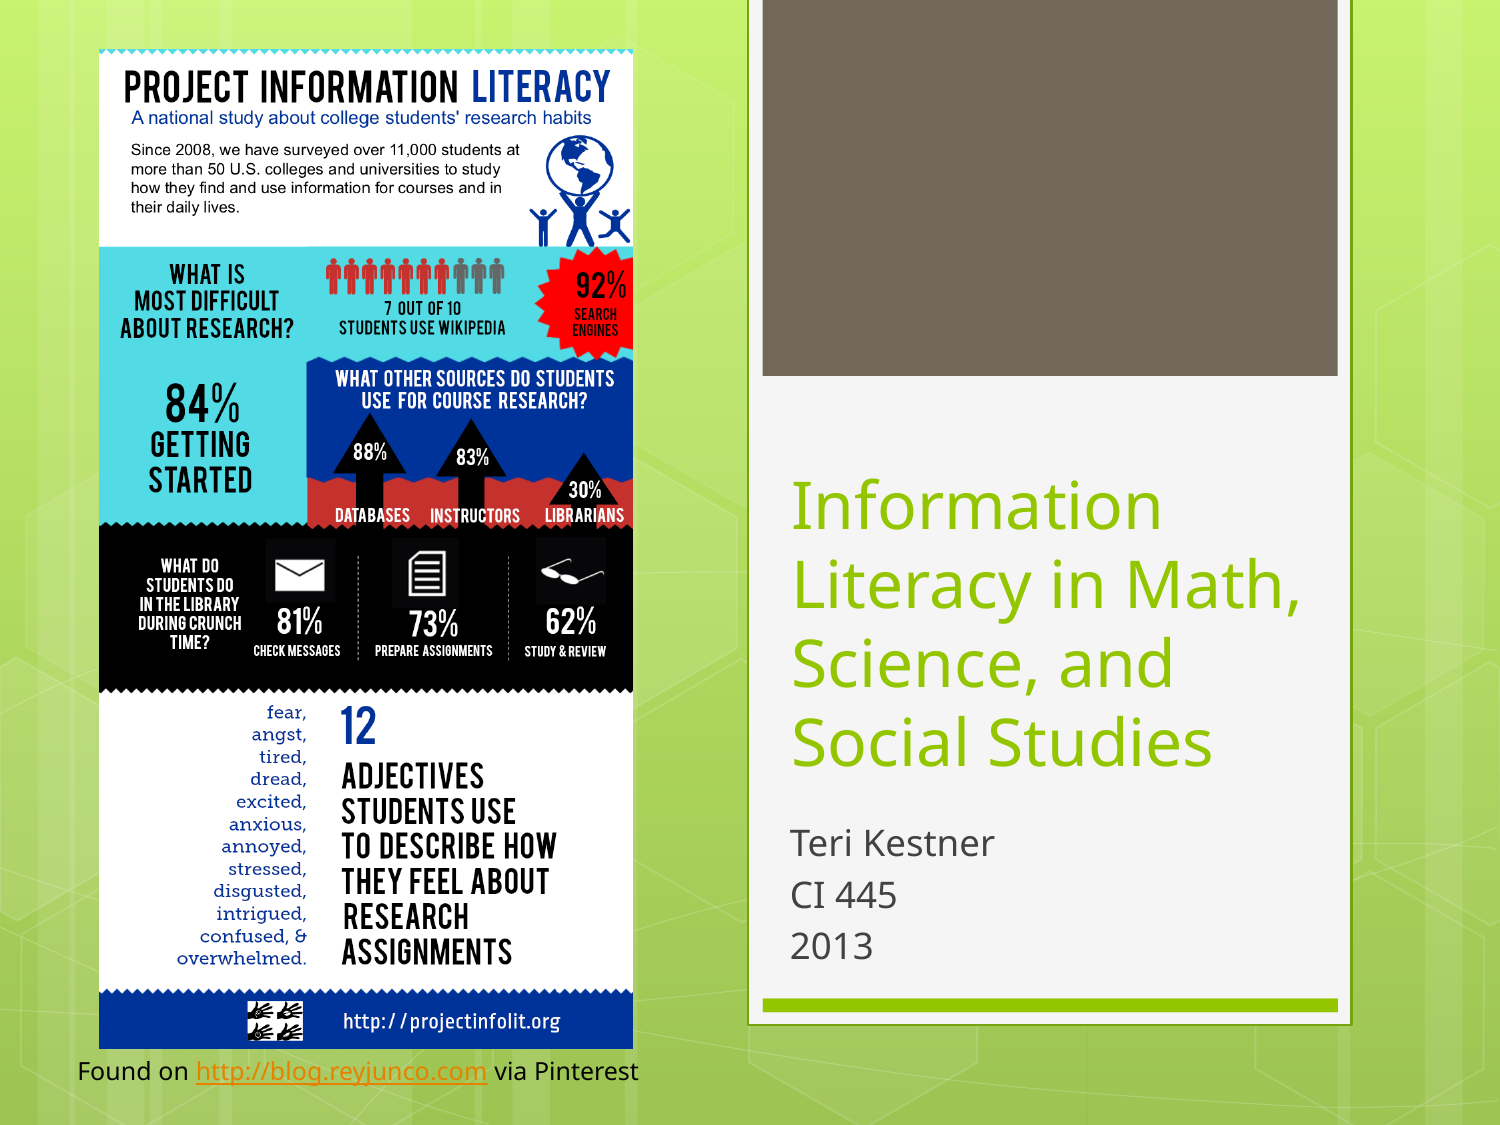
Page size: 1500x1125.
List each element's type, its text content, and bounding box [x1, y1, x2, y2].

title Information Literacy in Math, Science, and Social Studies [776, 399, 1320, 788]
subtitle Teri Kestner CI 445 2013 [774, 812, 1318, 975]
text_box Found on http://blog.reyjunco.com via Pinterest [62, 1048, 713, 1098]
picture [99, 49, 633, 1049]
